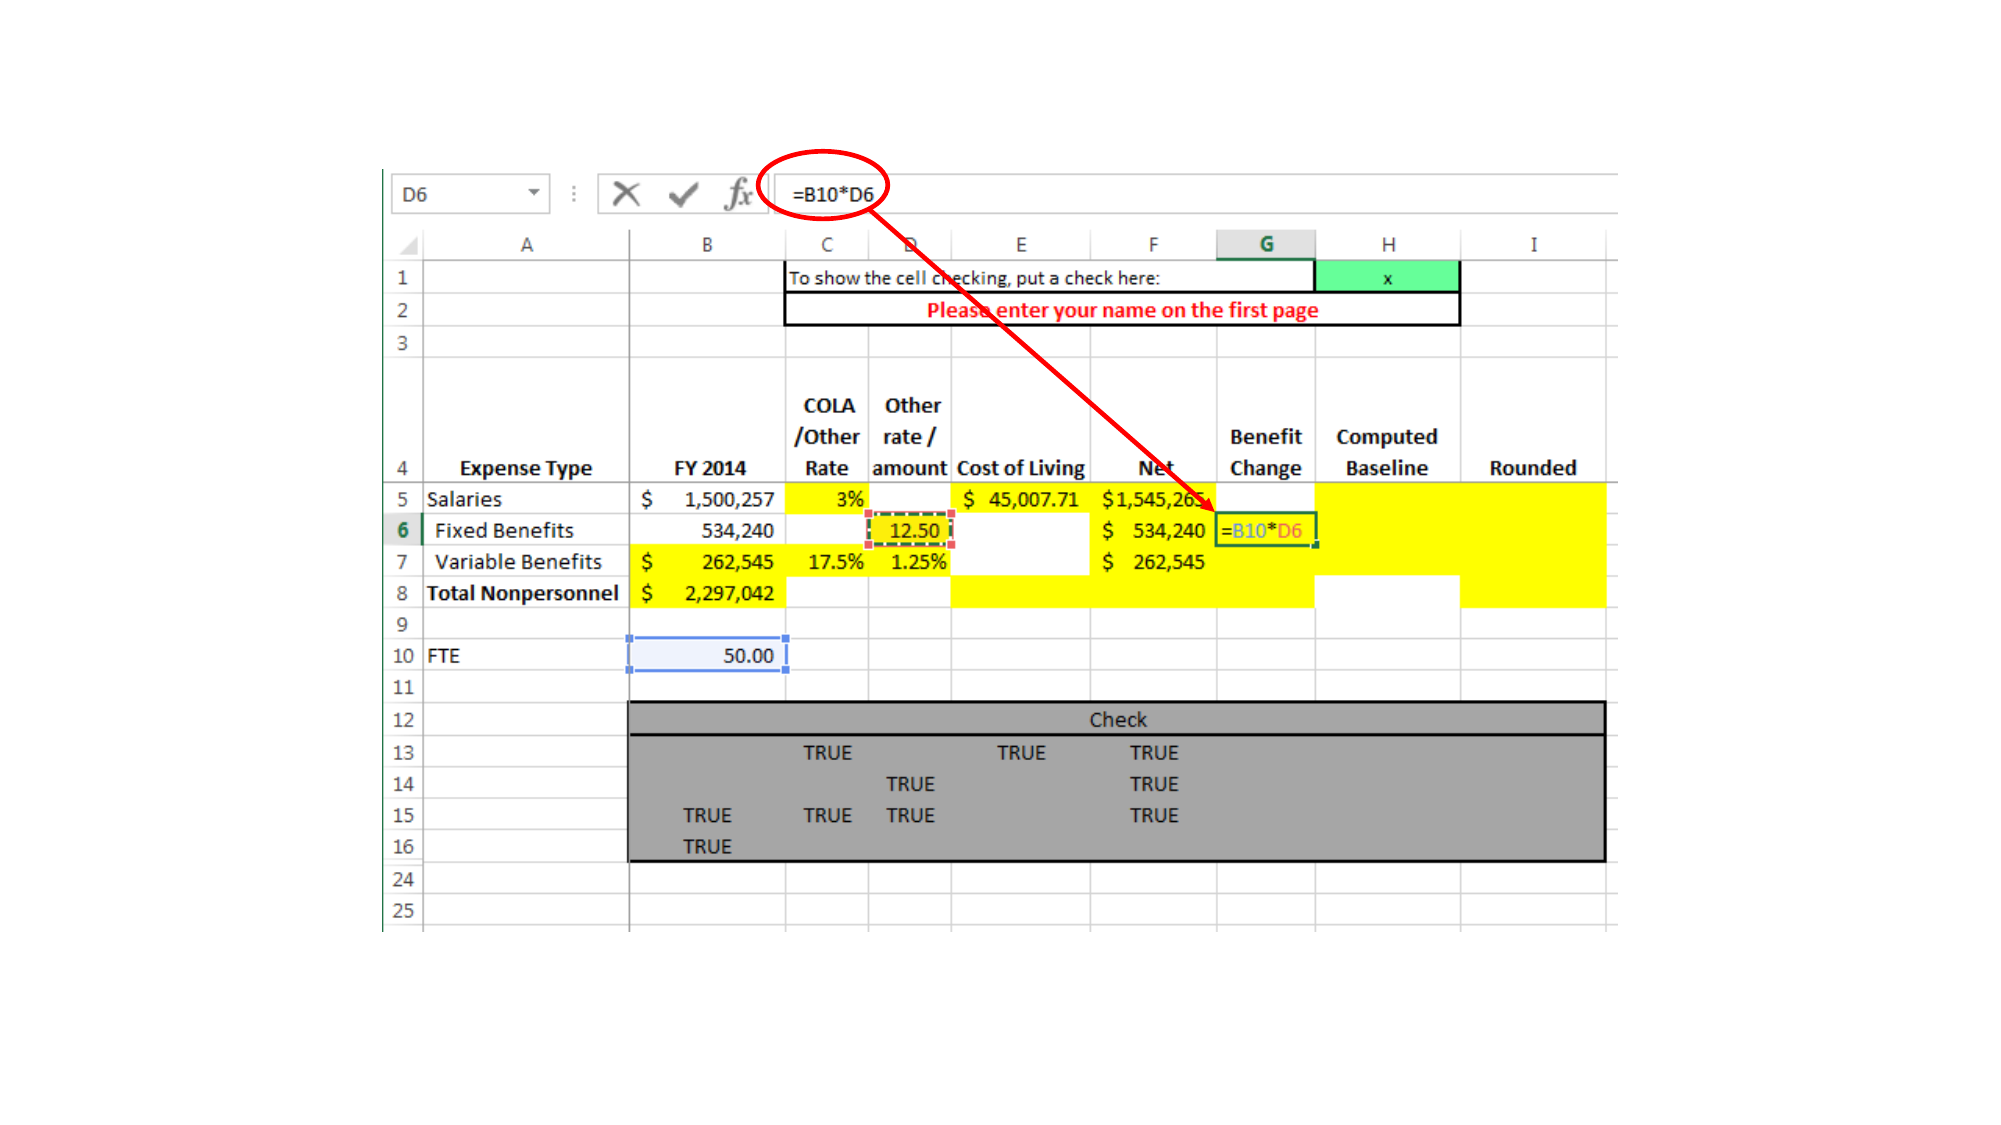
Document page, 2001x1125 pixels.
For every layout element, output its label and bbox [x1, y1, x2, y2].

text_box [868, 208, 1215, 513]
list [381, 169, 1618, 932]
text_box [764, 150, 882, 169]
